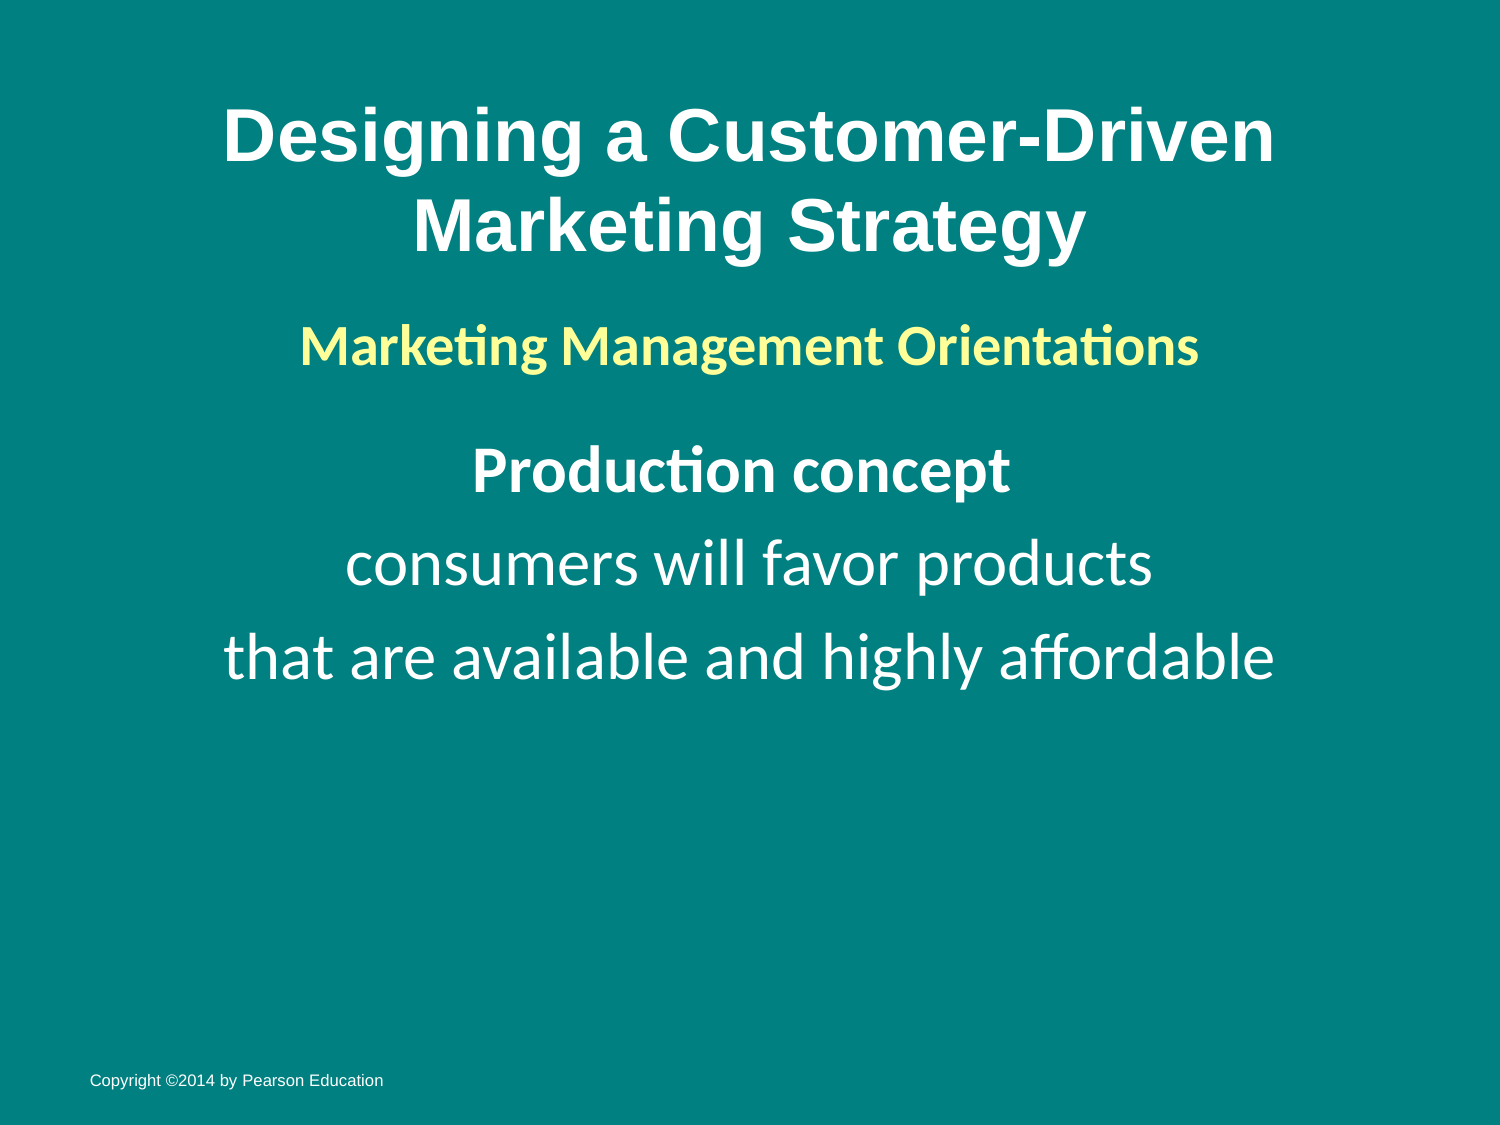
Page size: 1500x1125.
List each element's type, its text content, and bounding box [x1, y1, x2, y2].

text_box Copyright ©2014 by Pearson Education [74, 1062, 825, 1098]
list Marketing Management Orientations [0, 299, 1500, 363]
title Designing a Customer-Driven Marketing Strategy [112, 37, 1388, 226]
list Production concept consumers will favor products that are available and highly affordable [112, 363, 1388, 1001]
